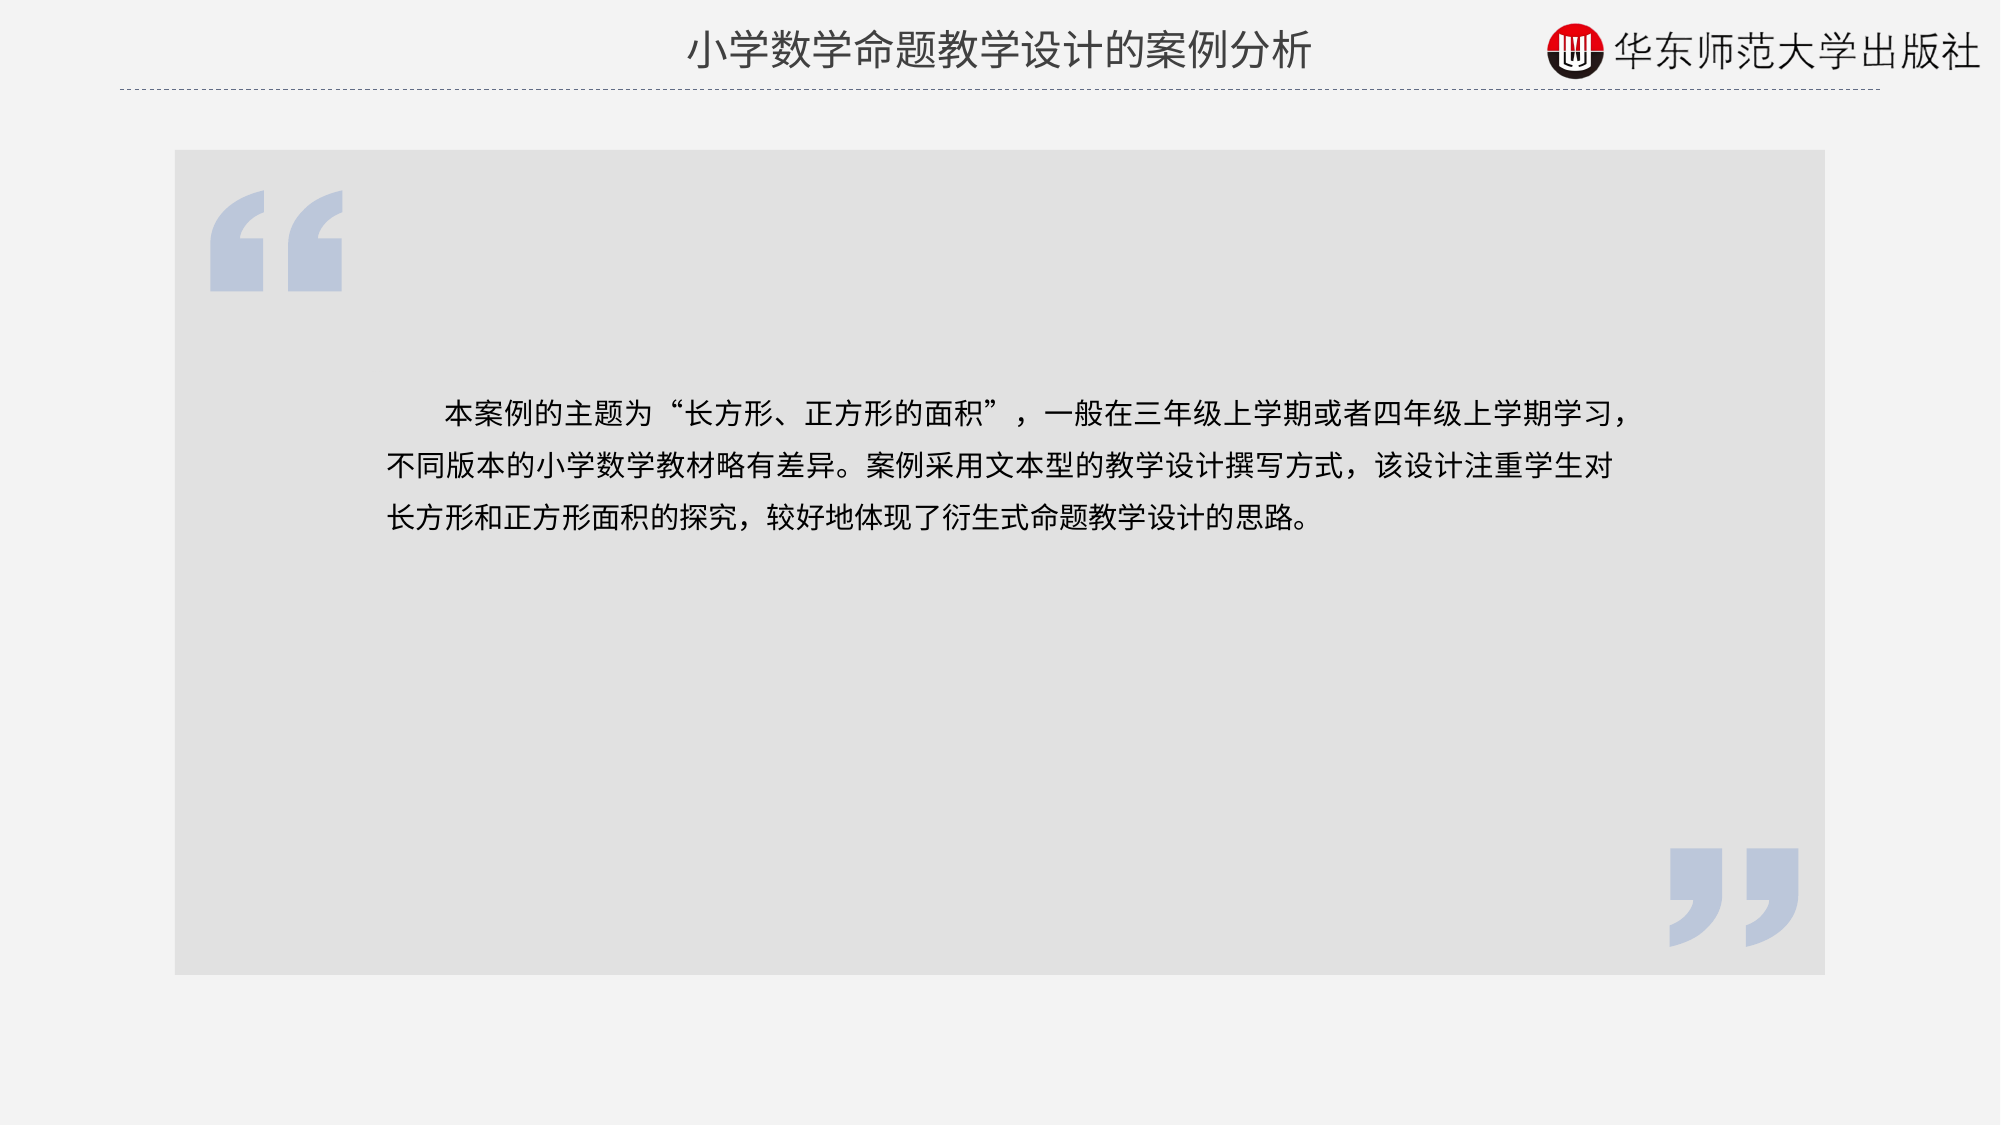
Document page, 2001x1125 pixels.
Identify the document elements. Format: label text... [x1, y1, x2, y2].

text_box 小学数学命题教学设计的案例分析 [680, 23, 1320, 74]
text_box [1536, 13, 1989, 83]
text_box [1668, 847, 1724, 949]
text_box [287, 189, 344, 293]
text_box [209, 189, 265, 293]
text_box [1744, 847, 1800, 949]
text_box [174, 149, 1826, 976]
text_box 本案例的主题为“长方形、正方形的面积”，一般在三年级上学期或者四年级上学期学习，不同版本的小学数学教材略有差异。案例采用文本型的教学设计撰写方式，该设计注重学生对长方形和正方形面积的探究，较好地体现了衍生式命题教学设计的思路。 [371, 370, 1629, 542]
